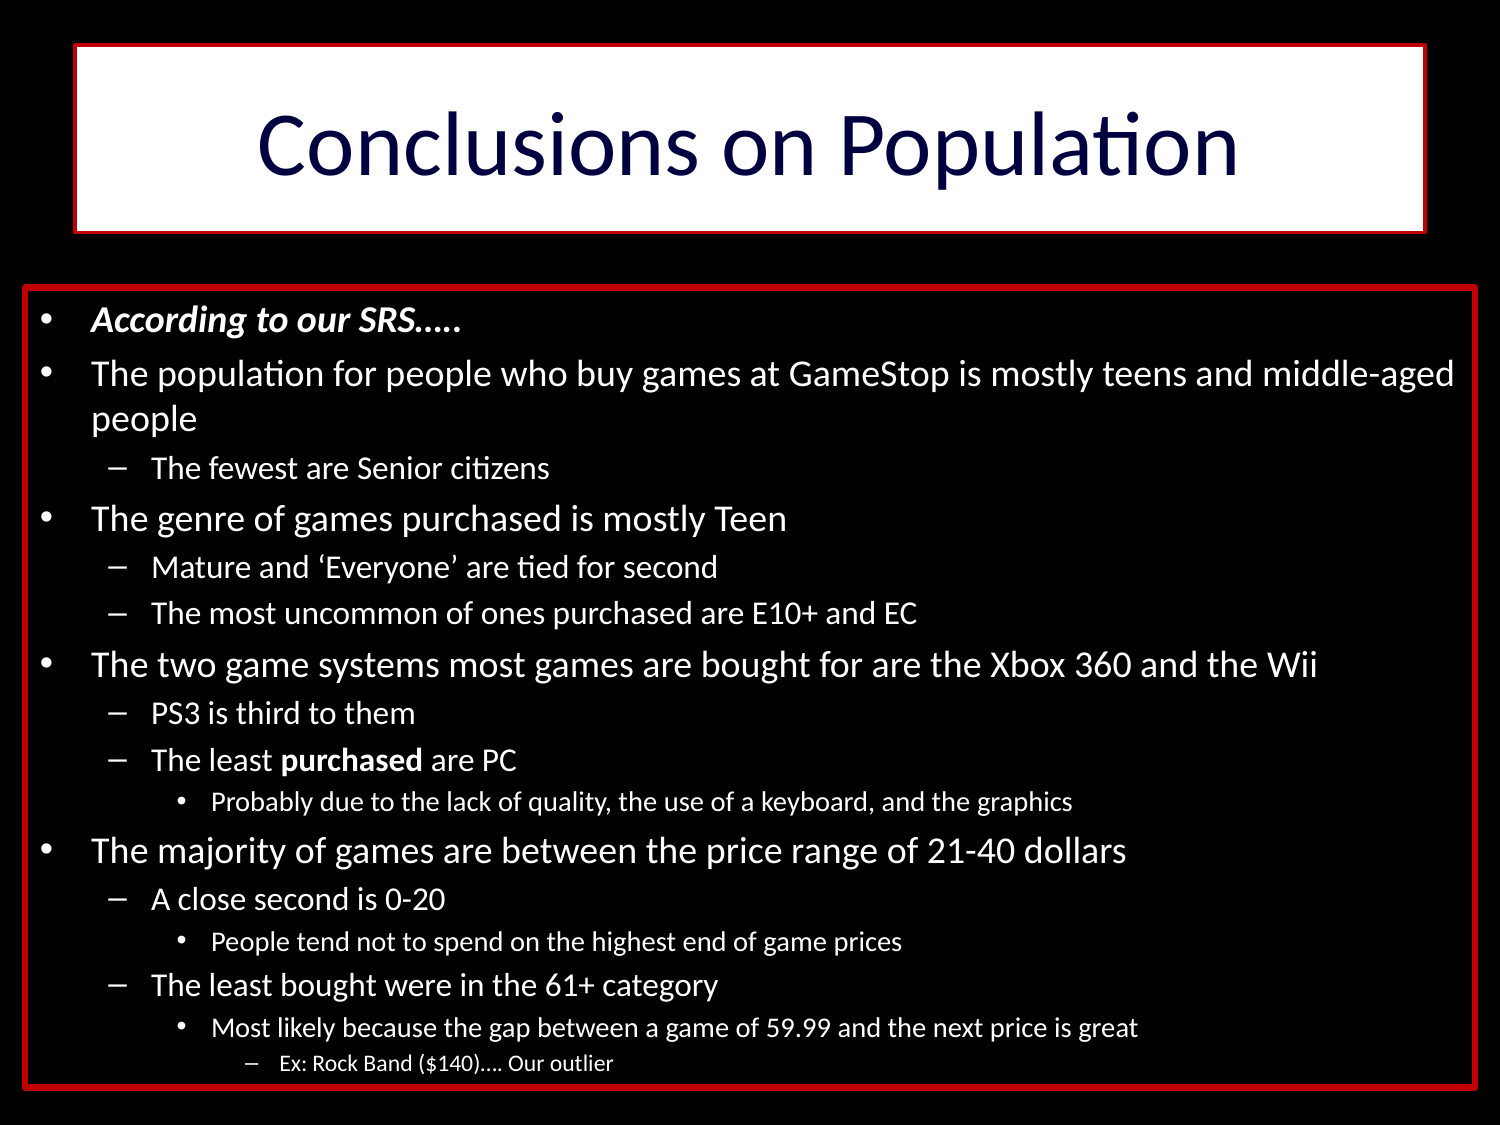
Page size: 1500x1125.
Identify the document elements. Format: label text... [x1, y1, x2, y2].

list According to our SRS….. The population for people who buy games at GameStop is mostly teens and middle-aged people The fewest are Senior citizens The genre of games purchased is mostly Teen Mature and ‘Everyone’ are tied for second The most uncommon of ones purchased are E10+ and EC The two game systems most games are bought for are the Xbox 360 and the Wii PS3 is third to them The least purchased are PC Probably due to the lack of quality, the use of a keyboard, and the graphics The majority of games are between the price range of 21-40 dollars A close second is 0-20 People tend not to spend on the highest end of game prices The least bought were in the 61+ category Most likely because the gap between a game of 59.99 and the next price is great Ex: Rock Band ($140)…. Our outlier [24, 287, 1475, 1088]
title Conclusions on Population [75, 45, 1425, 233]
